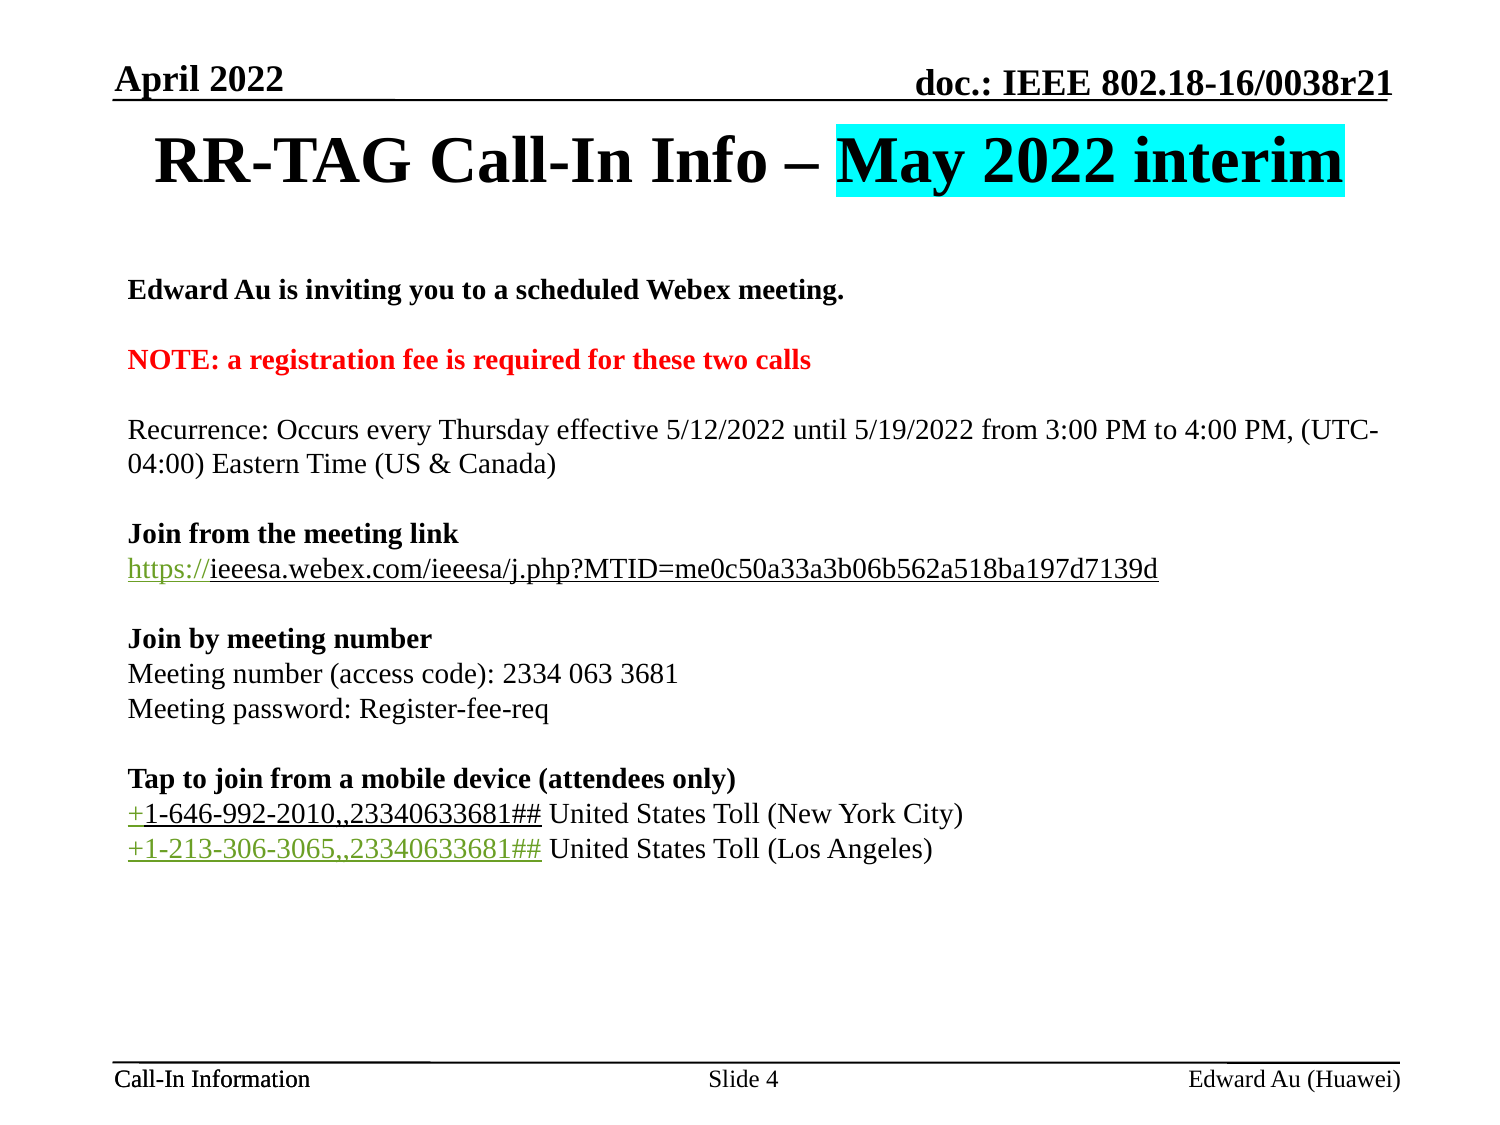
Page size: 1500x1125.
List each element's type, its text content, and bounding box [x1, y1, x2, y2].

footer Edward Au (Huawei) [878, 1063, 1402, 1093]
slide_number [114, 54, 501, 100]
title RR-TAG Call-In Info – May 2022 interim [112, 112, 1388, 201]
slide_number Slide 4 [687, 1063, 800, 1123]
list Edward Au is inviting you to a scheduled Webex meeting. NOTE: a registration fee is required for these two calls Recurrence: Occurs every Thursday effective 5/12/2022 until 5/19/2022 from 3:00 PM to 4:00 PM, (UTC-04:00) Eastern Time (US & Canada) Join from the meeting link https://ieeesa.webex.com/ieeesa/j.php?MTID=me0c50a33a3b06b562a518ba197d7139d Join by meeting number Meeting number (access code): 2334 063 3681 Meeting password: Register-fee-req Tap to join from a mobile device (attendees only) +1-646-992-2010,,23340633681## United States Toll (New York City) +1-213-306-3065,,23340633681## United States Toll (Los Angeles) [112, 262, 1402, 1063]
